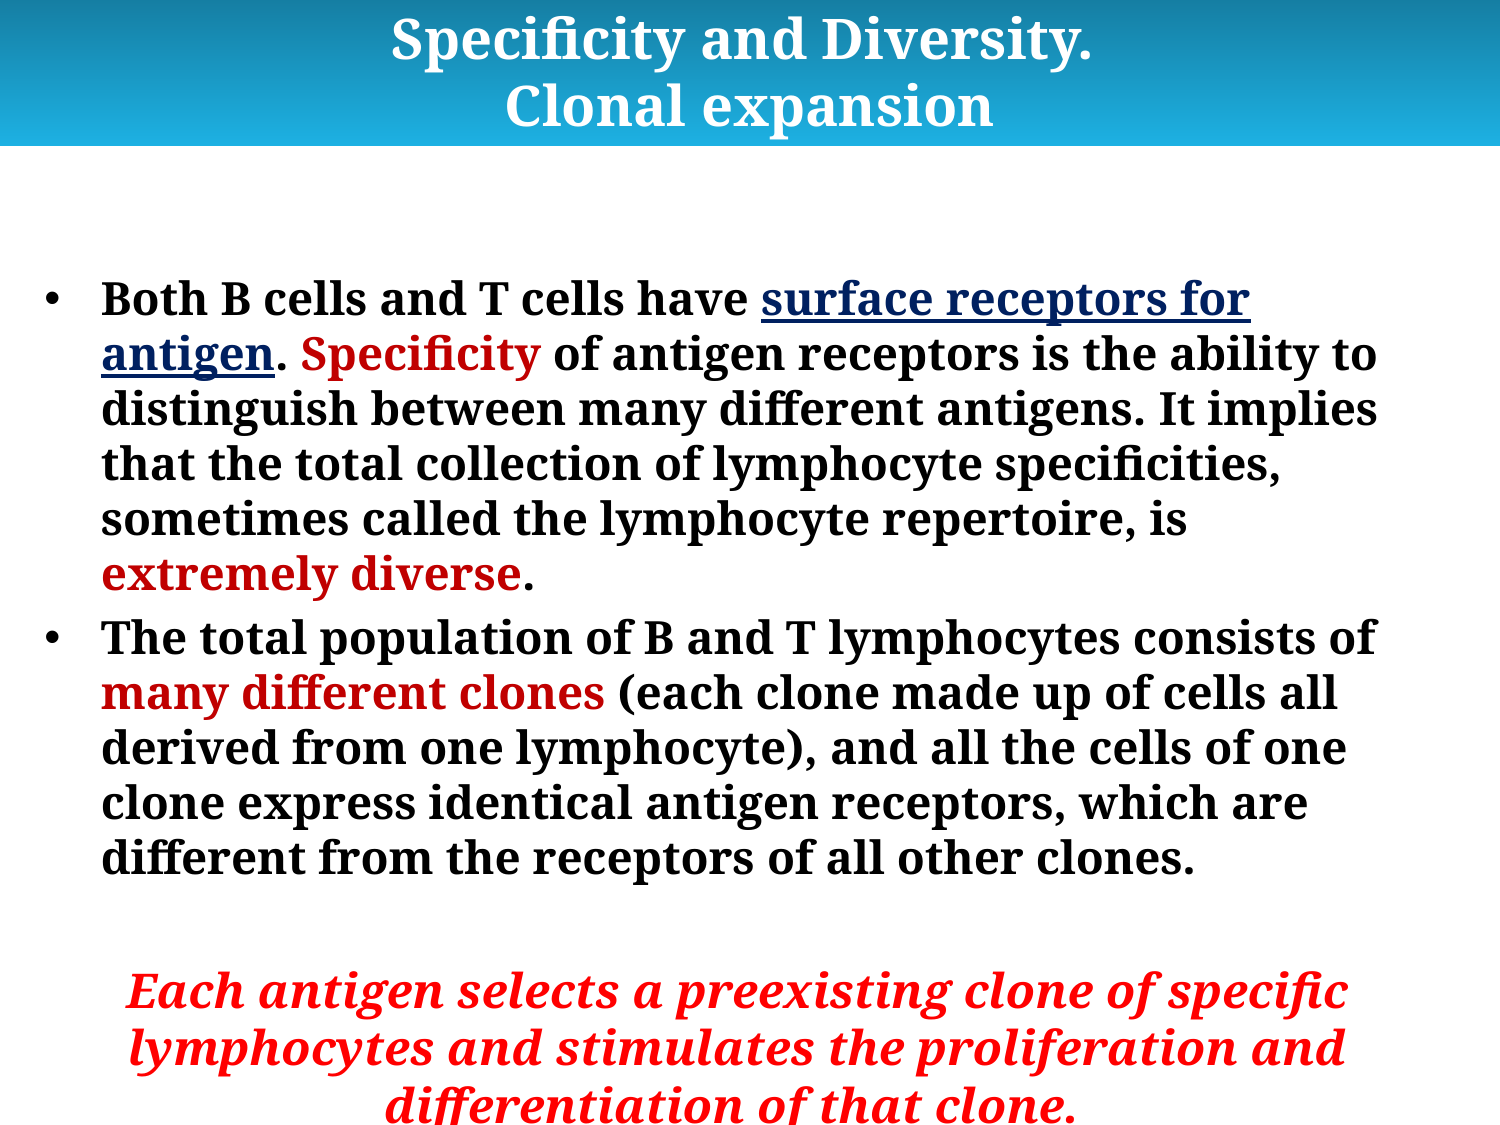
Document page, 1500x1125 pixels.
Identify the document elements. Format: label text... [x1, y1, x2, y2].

list Both B cells and T cells have surface receptors for antigen. Specificity of antigen receptors is the ability to distinguish between many different antigens. It implies that the total collection of lymphocyte specificities, sometimes called the lymphocyte repertoire, is extremely diverse. The total population of B and T lymphocytes consists of many different clones (each clone made up of cells all derived from one lymphocyte), and all the cells of one clone express identical antigen receptors, which are different from the receptors of all other clones. Each antigen selects a preexisting clone of specific lymphocytes and stimulates the proliferation and differentiation of that clone. [29, 262, 1447, 1094]
text_box Specificity and Diversity. Clonal expansion [0, 0, 1500, 146]
